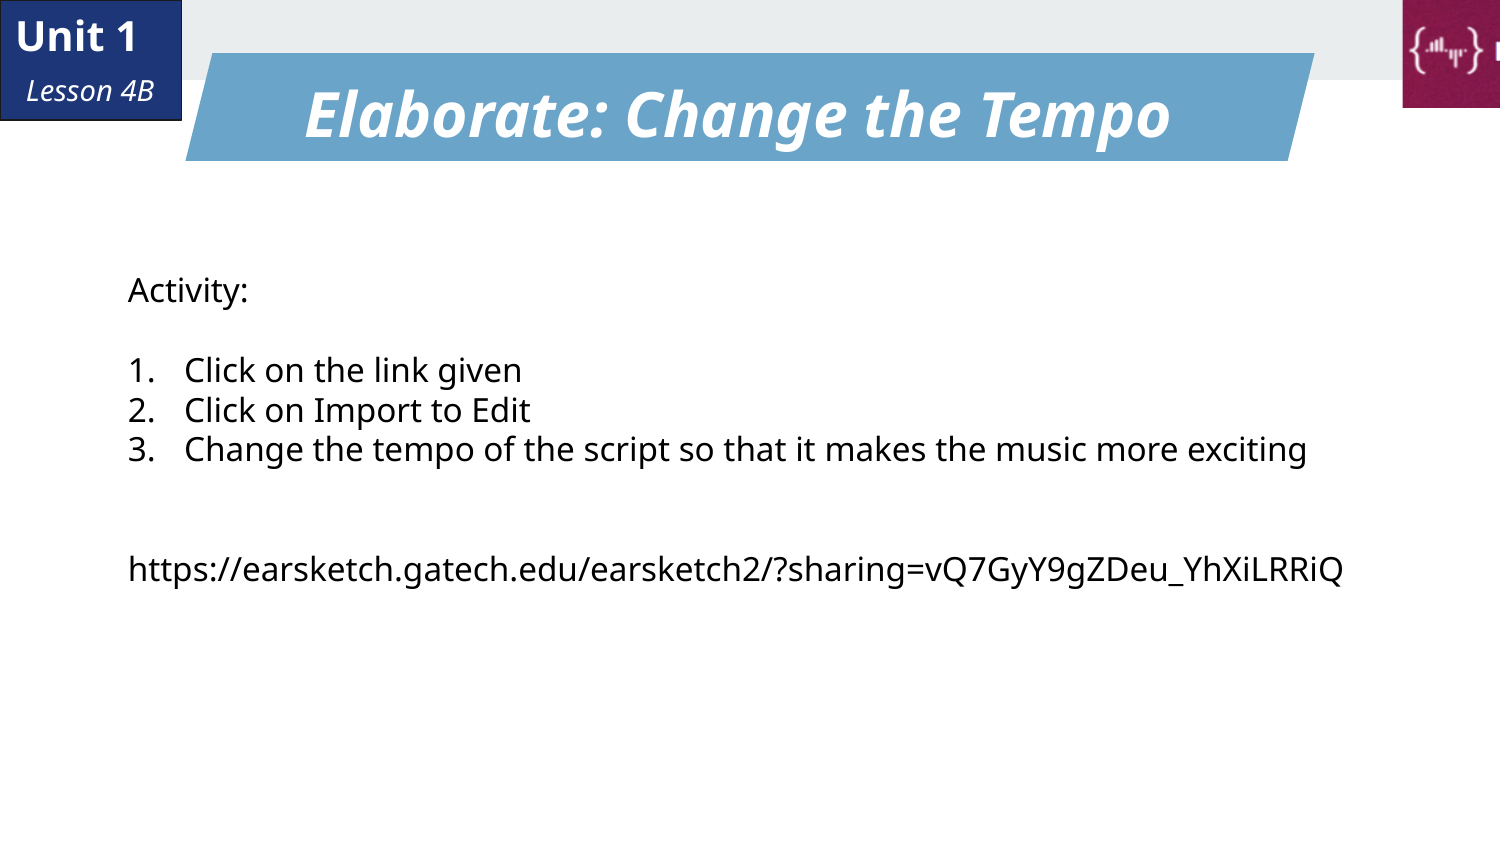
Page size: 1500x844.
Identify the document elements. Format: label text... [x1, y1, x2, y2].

text_box Activity: Click on the link given Click on Import to Edit Change the tempo of the script so that it makes the music more exciting https://earsketch.gatech.edu/earsketch2/?sharing=vQ7GyY9gZDeu_YhXiLRRiQ [112, 261, 1388, 636]
title Elaborate: Change the Tempo [198, 60, 1295, 155]
picture [1402, 0, 1500, 108]
text_box [185, 110, 1290, 161]
text_box Unit 1 Lesson 4B [0, 0, 182, 120]
text_box [210, 53, 1315, 132]
